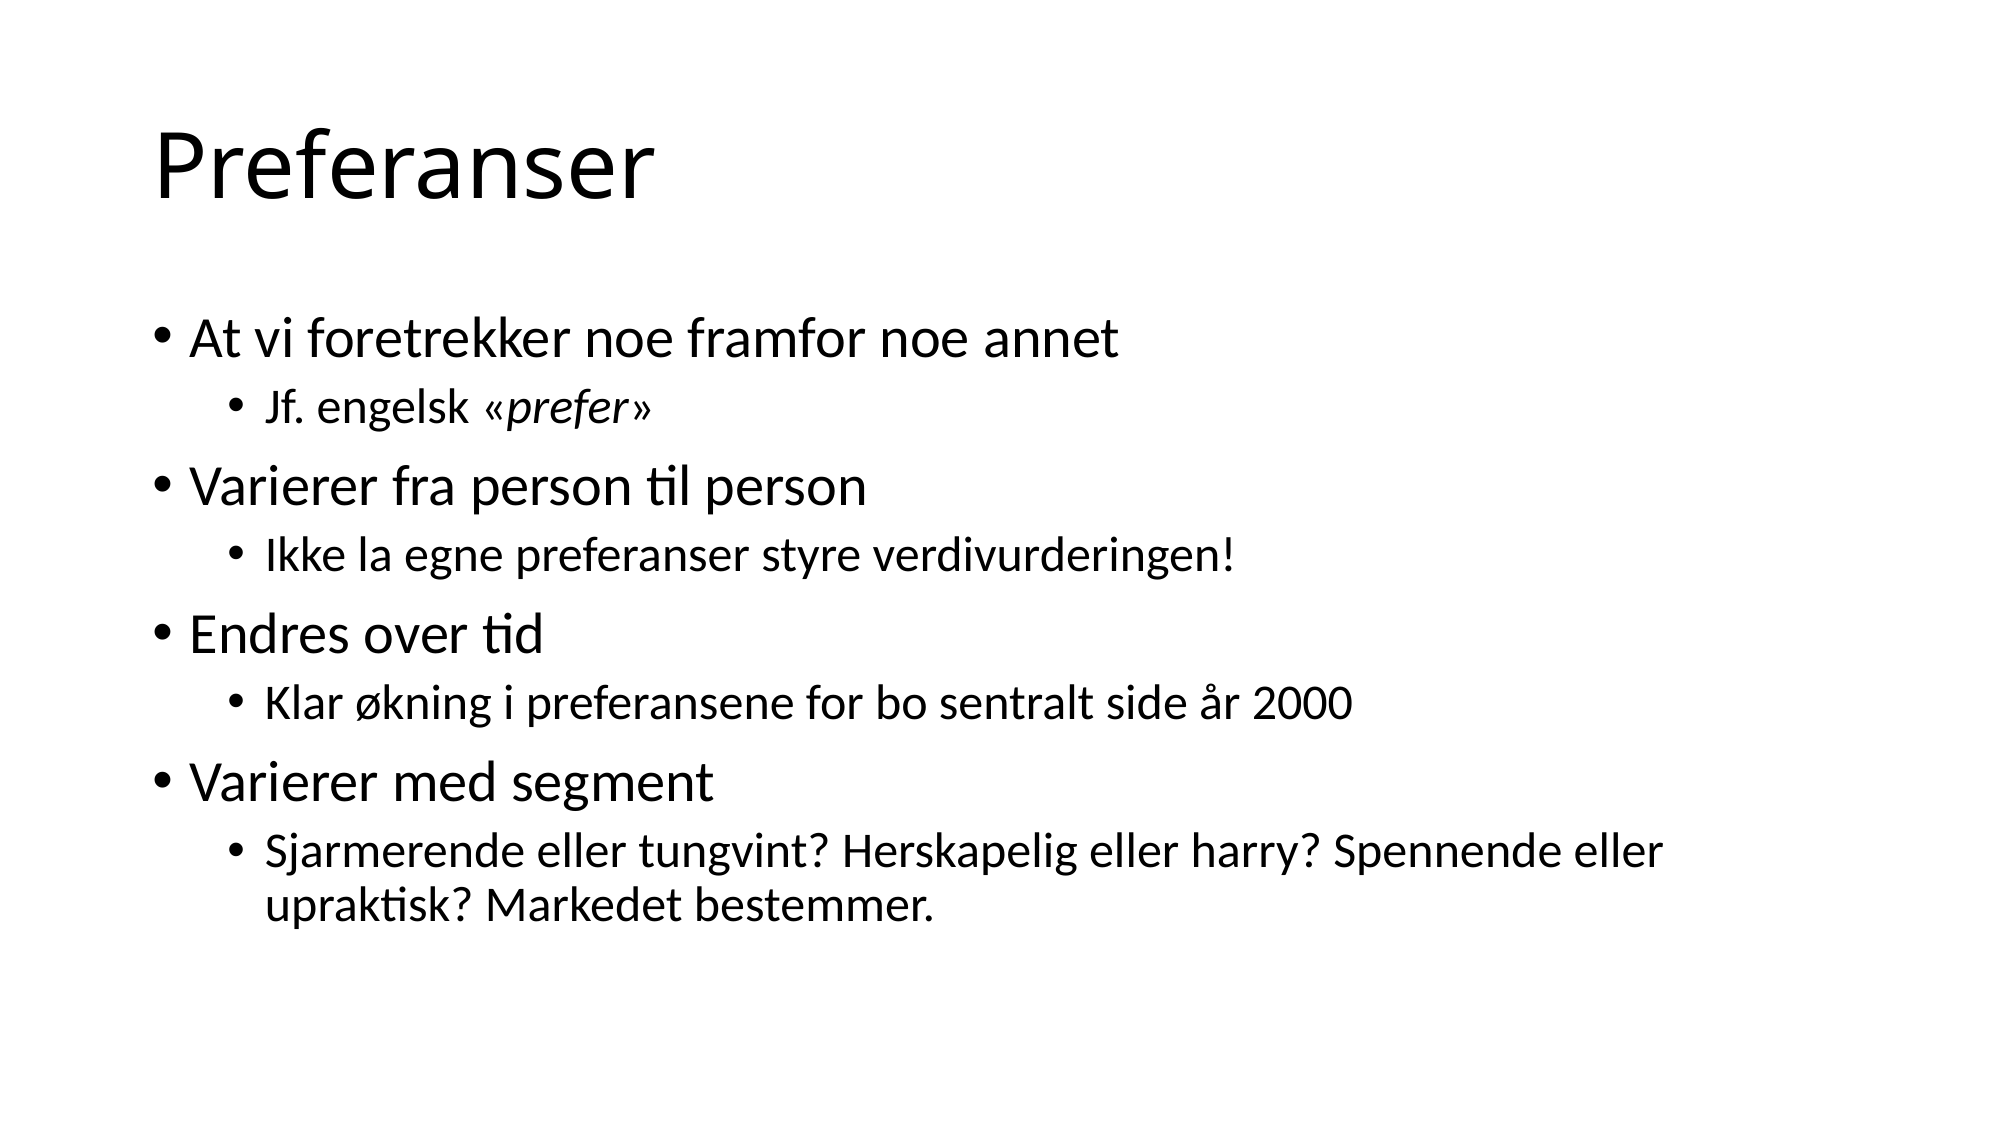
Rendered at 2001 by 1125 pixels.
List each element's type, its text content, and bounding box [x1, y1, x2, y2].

title Preferanser [137, 59, 1863, 278]
list At vi foretrekker noe framfor noe annet Jf. engelsk «prefer» Varierer fra person til person Ikke la egne preferanser styre verdivurderingen! Endres over tid Klar økning i preferansene for bo sentralt side år 2000 Varierer med segment Sjarmerende eller tungvint? Herskapelig eller harry? Spennende eller upraktisk? Markedet bestemmer. [137, 299, 1863, 1014]
